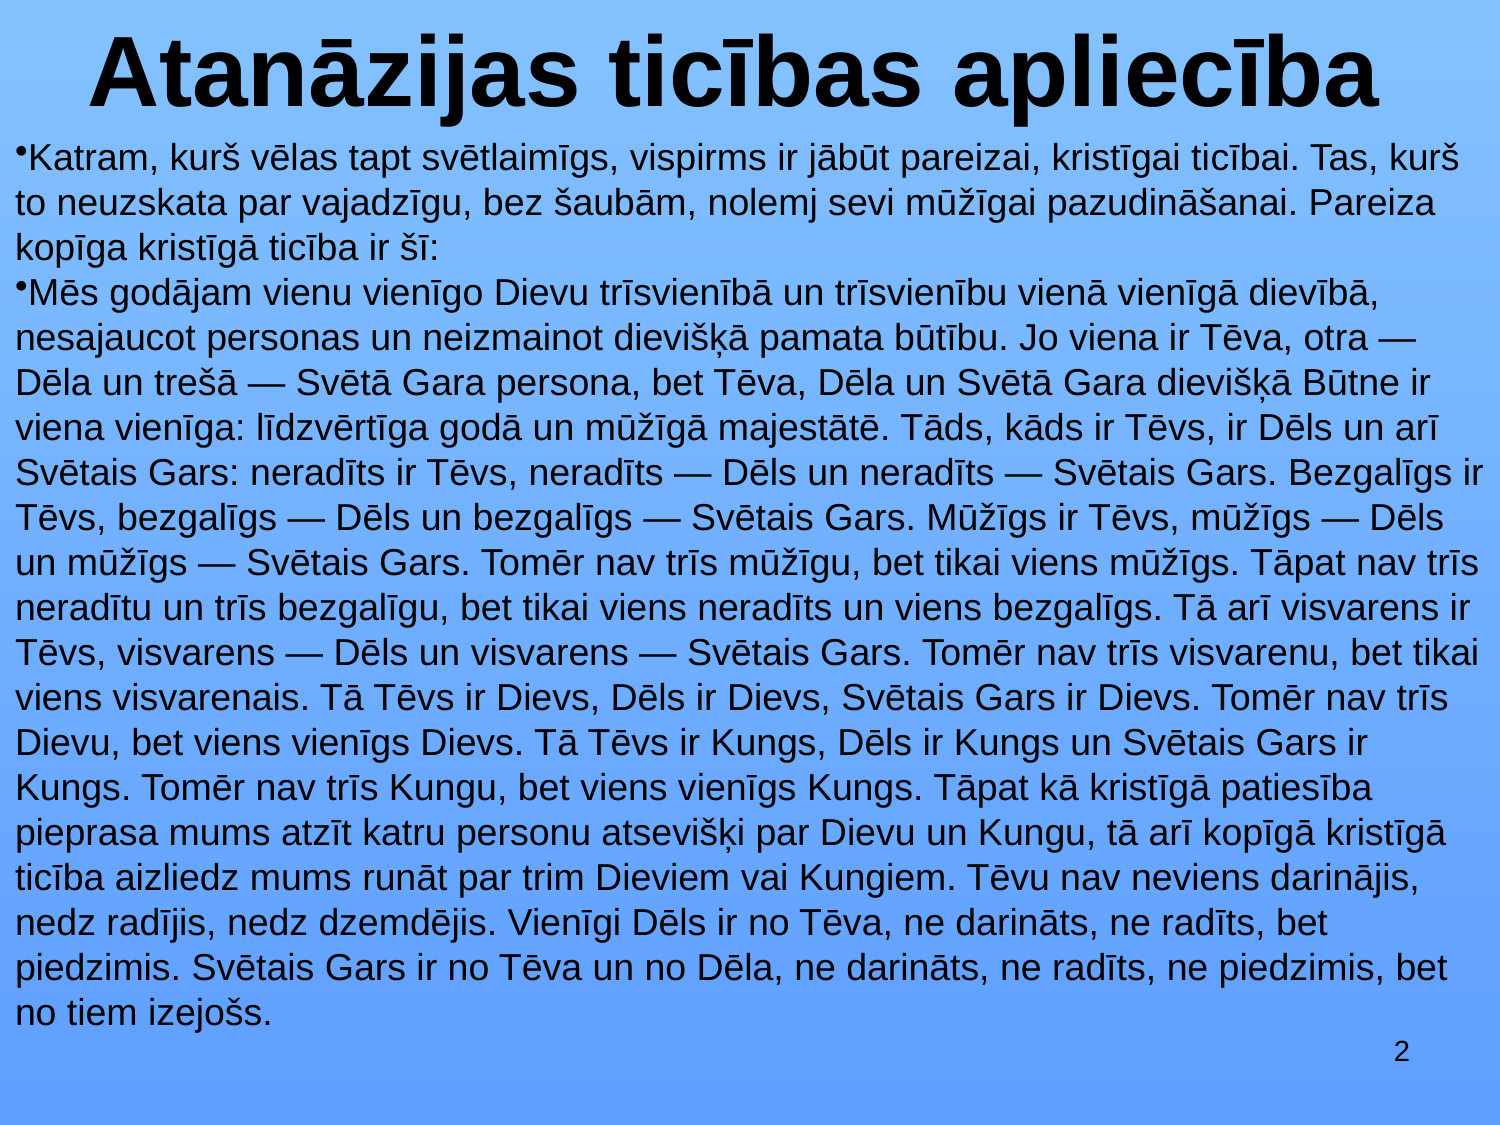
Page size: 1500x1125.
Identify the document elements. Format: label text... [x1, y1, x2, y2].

title Atanāzijas ticības apliecība [58, 0, 1409, 125]
list Katram, kurš vēlas tapt svētlaimīgs, vispirms ir jābūt pareizai, kristīgai ti­cībai. Tas, kurš to neuzskata par vajadzīgu, bez šaubām, nolemj sevi mū­žīgai pazudināšanai. Pareiza kopīga kristīgā ticība ir šī: Mēs godājam vienu vienīgo Dievu trīsvienībā un trīsvienību vienā vienīgā dievībā, nesajaucot personas un neizmainot dievišķā pamata būtību. Jo viena ir Tēva, otra — Dēla un trešā — Svētā Gara persona, bet Tēva, Dēla un Svētā Gara dievišķā Būtne ir viena vienīga: līdzvērtīga godā un mūžīgā majestātē. Tāds, kāds ir Tēvs, ir Dēls un arī Svētais Gars: neradīts ir Tēvs, neradīts — Dēls un neradīts — Svētais Gars. Bezgalīgs ir Tēvs, bezgalīgs — Dēls un bezgalīgs — Svētais Gars. Mūžīgs ir Tēvs, mūžīgs — Dēls un mūžīgs — Svētais Gars. Tomēr nav trīs mūžīgu, bet tikai viens mūžīgs. Tāpat nav trīs neradītu un trīs bezgalīgu, bet tikai viens neradīts un viens bezgalīgs. Tā arī visvarens ir Tēvs, visvarens — Dēls un visvarens — Svētais Gars. Tomēr nav trīs visvarenu, bet tikai viens visvarenais. Tā Tēvs ir Dievs, Dēls ir Dievs, Svētais Gars ir Dievs. Tomēr nav trīs Dievu, bet viens vienīgs Dievs. Tā Tēvs ir Kungs, Dēls ir Kungs un Svētais Gars ir Kungs. Tomēr nav trīs Kungu, bet viens vienīgs Kungs. Tāpat kā kristīgā patiesība pieprasa mums atzīt katru personu atsevišķi par Dievu un Kungu, tā arī kopīgā kristīgā ticība aizliedz mums runāt par trim Dieviem vai Kungiem. Tēvu nav neviens darinājis, nedz radījis, nedz dzemdējis. Vienīgi Dēls ir no Tēva, ne darināts, ne radīts, bet piedzimis. Svētais Gars ir no Tēva un no Dēla, ne darināts, ne radīts, ne piedzimis, bet no tiem izejošs. [0, 125, 1500, 223]
slide_number 2 [1074, 1024, 1426, 1103]
